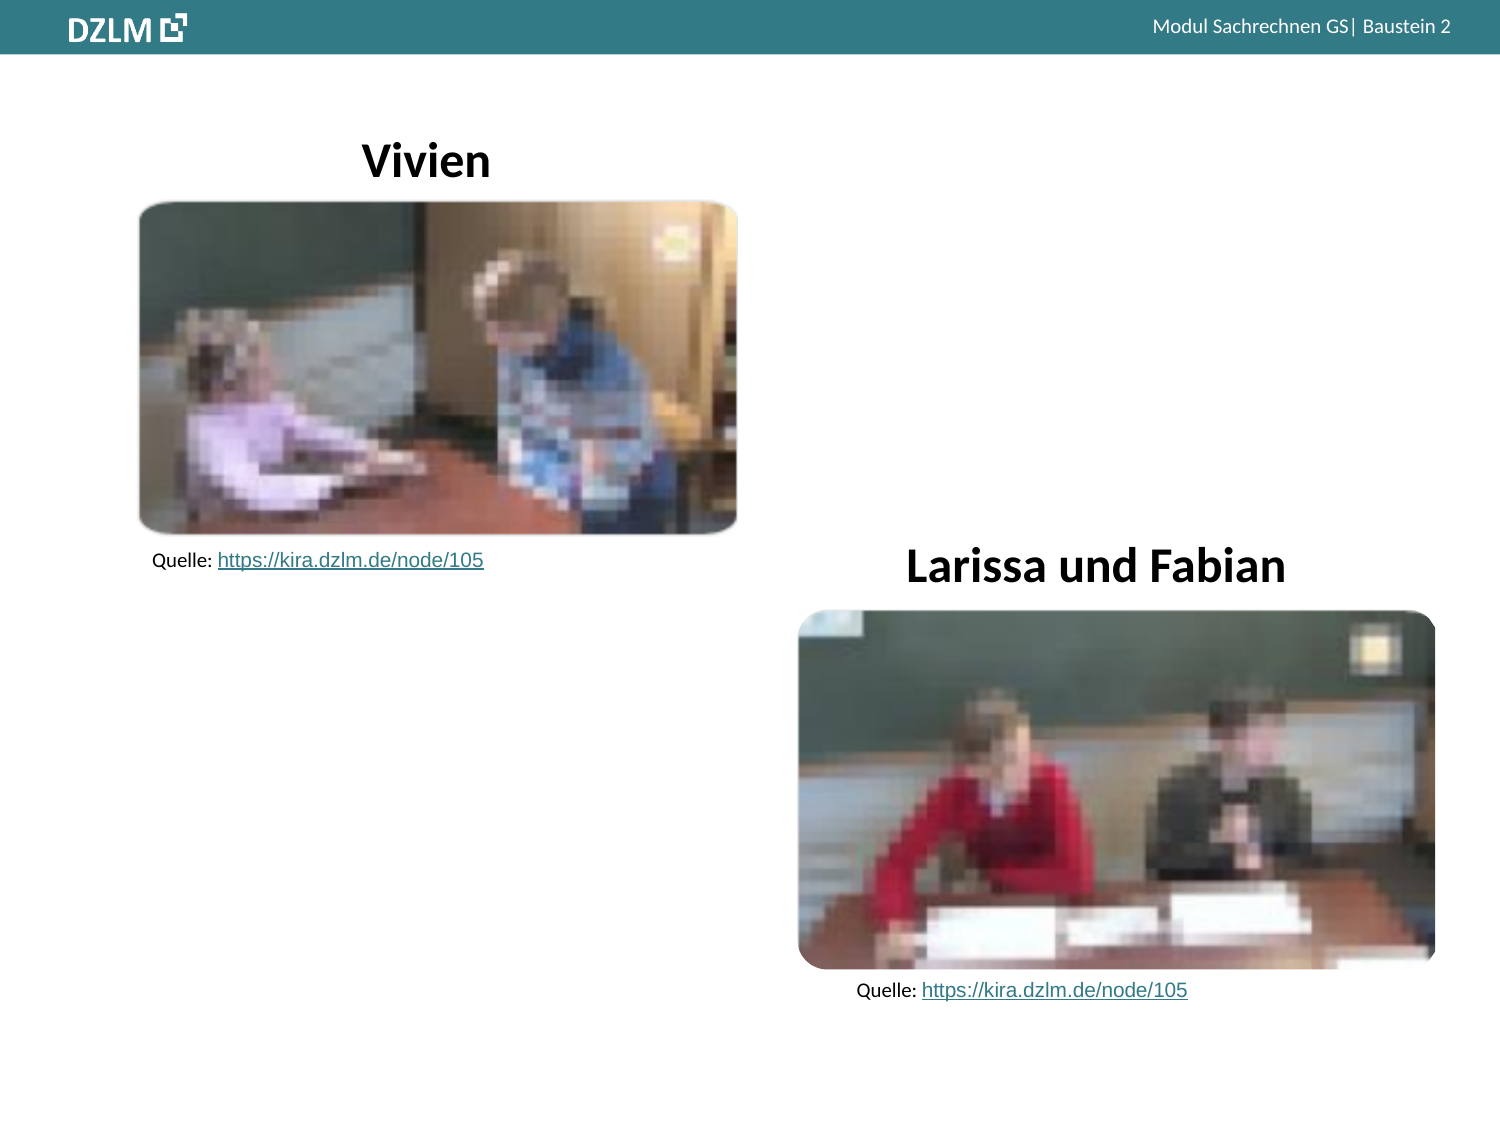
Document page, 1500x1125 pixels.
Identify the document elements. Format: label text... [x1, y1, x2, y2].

text_box Vivien [346, 120, 529, 194]
picture [125, 196, 739, 540]
picture [796, 609, 1436, 970]
text_box Quelle: https://kira.dzlm.de/node/105 [841, 969, 1455, 1041]
text_box Quelle: https://kira.dzlm.de/node/105 [137, 538, 750, 579]
text_box Larissa und Fabian [891, 524, 1341, 600]
